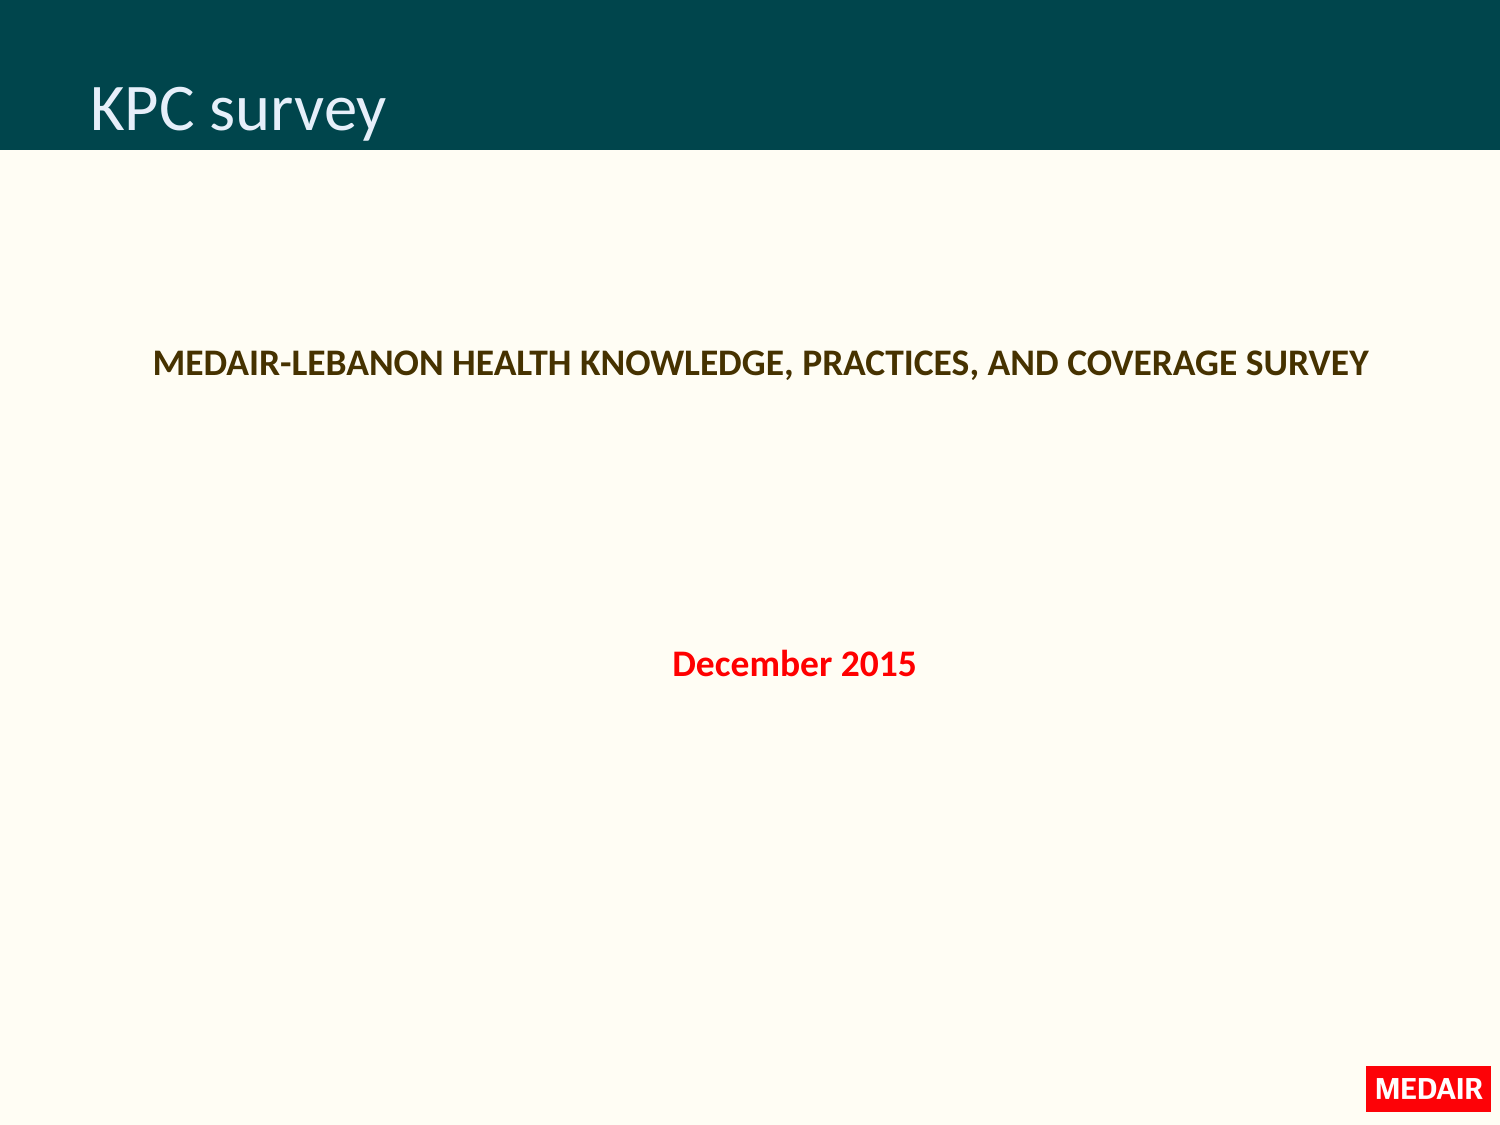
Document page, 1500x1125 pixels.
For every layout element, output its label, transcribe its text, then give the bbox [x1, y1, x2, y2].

text_box MEDAIR-LEBANON HEALTH KNOWLEDGE, PRACTICES, AND COVERAGE SURVEY [137, 331, 1462, 391]
picture [1366, 1066, 1491, 1112]
title KPC survey [75, 46, 1425, 152]
text_box December 2015 [620, 631, 970, 692]
